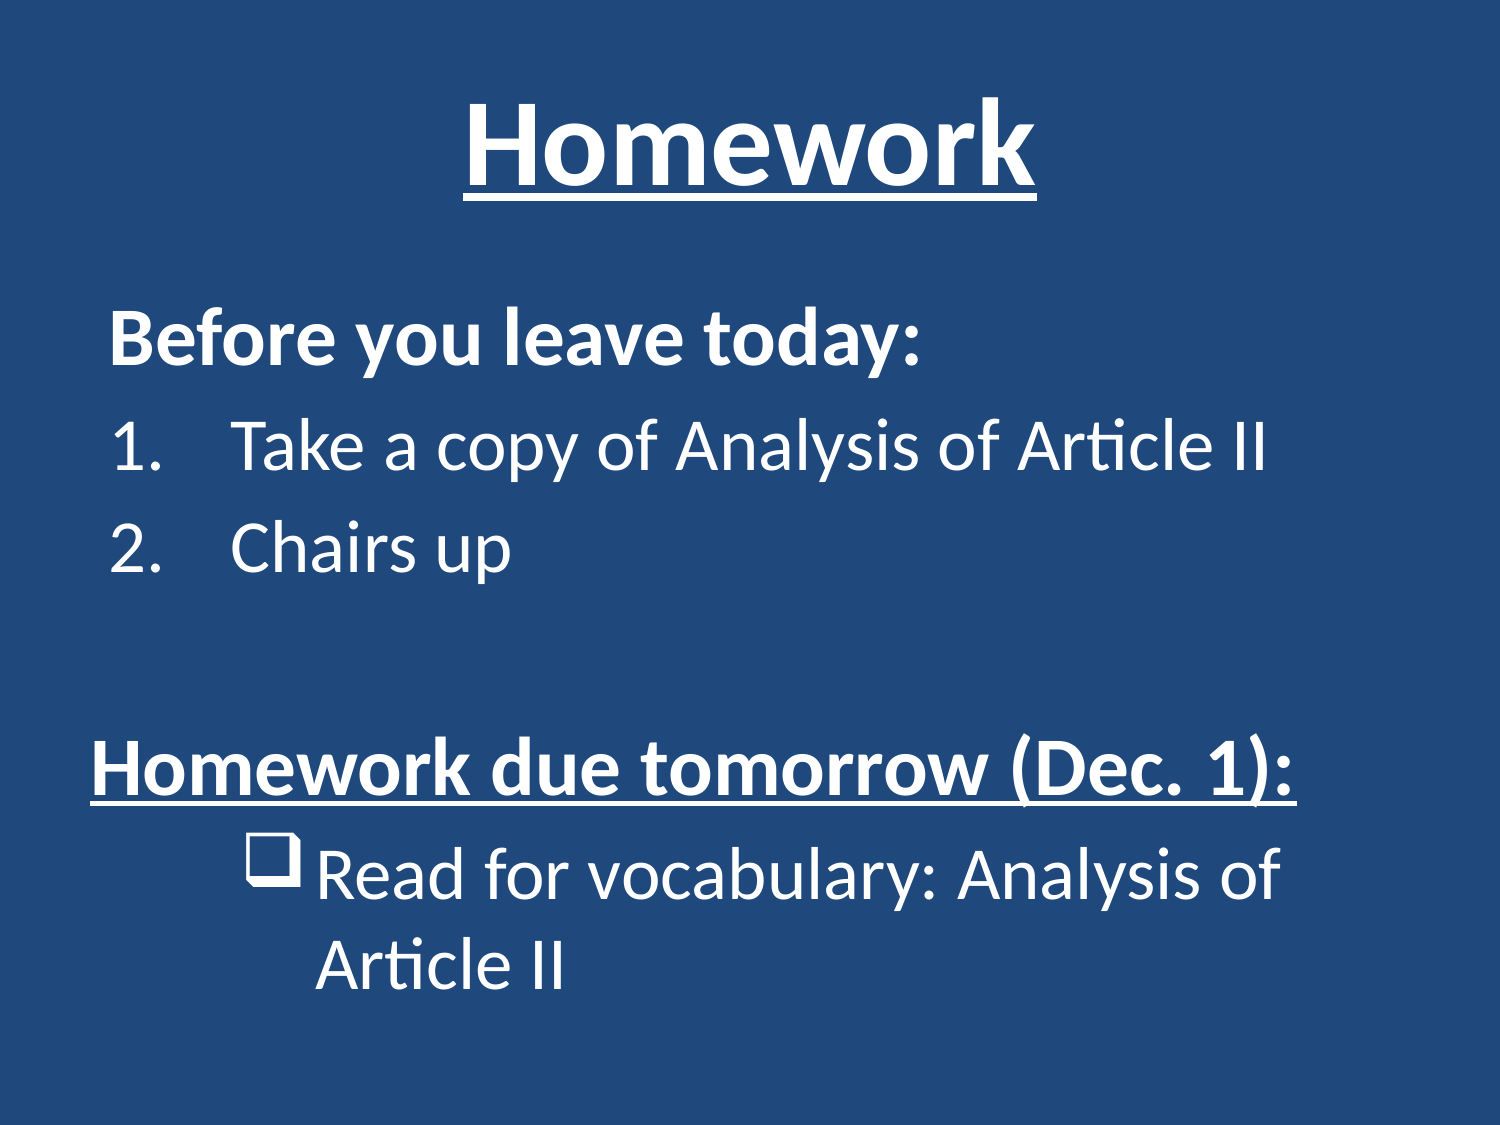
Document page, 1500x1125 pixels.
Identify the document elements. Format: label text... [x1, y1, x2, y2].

title Homework [75, 45, 1425, 225]
list Before you leave today: Take a copy of Analysis of Article II Chairs up Homework due tomorrow (Dec. 1): Read for vocabulary: Analysis of Article II [75, 275, 1425, 1075]
